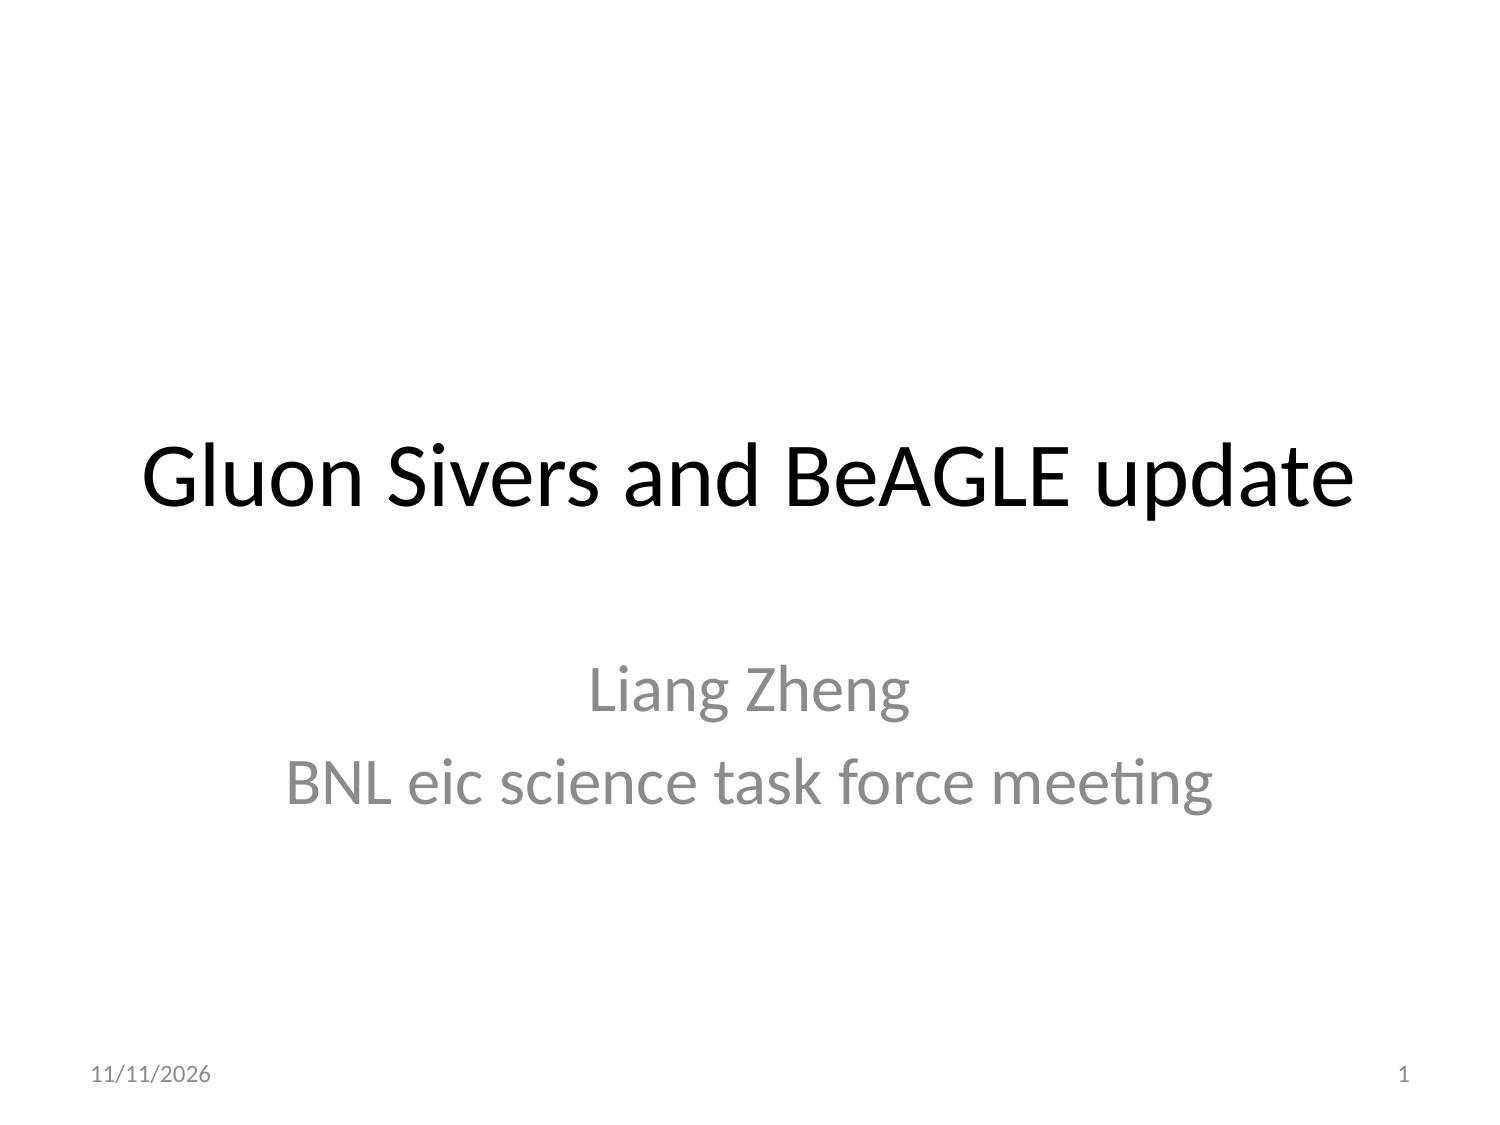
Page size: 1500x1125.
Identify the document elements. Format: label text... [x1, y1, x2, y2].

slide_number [75, 1042, 425, 1103]
slide_number 1 [1074, 1042, 1425, 1103]
subtitle Liang Zheng BNL eic science task force meeting [225, 637, 1275, 925]
title Gluon Sivers and BeAGLE update [112, 349, 1388, 591]
